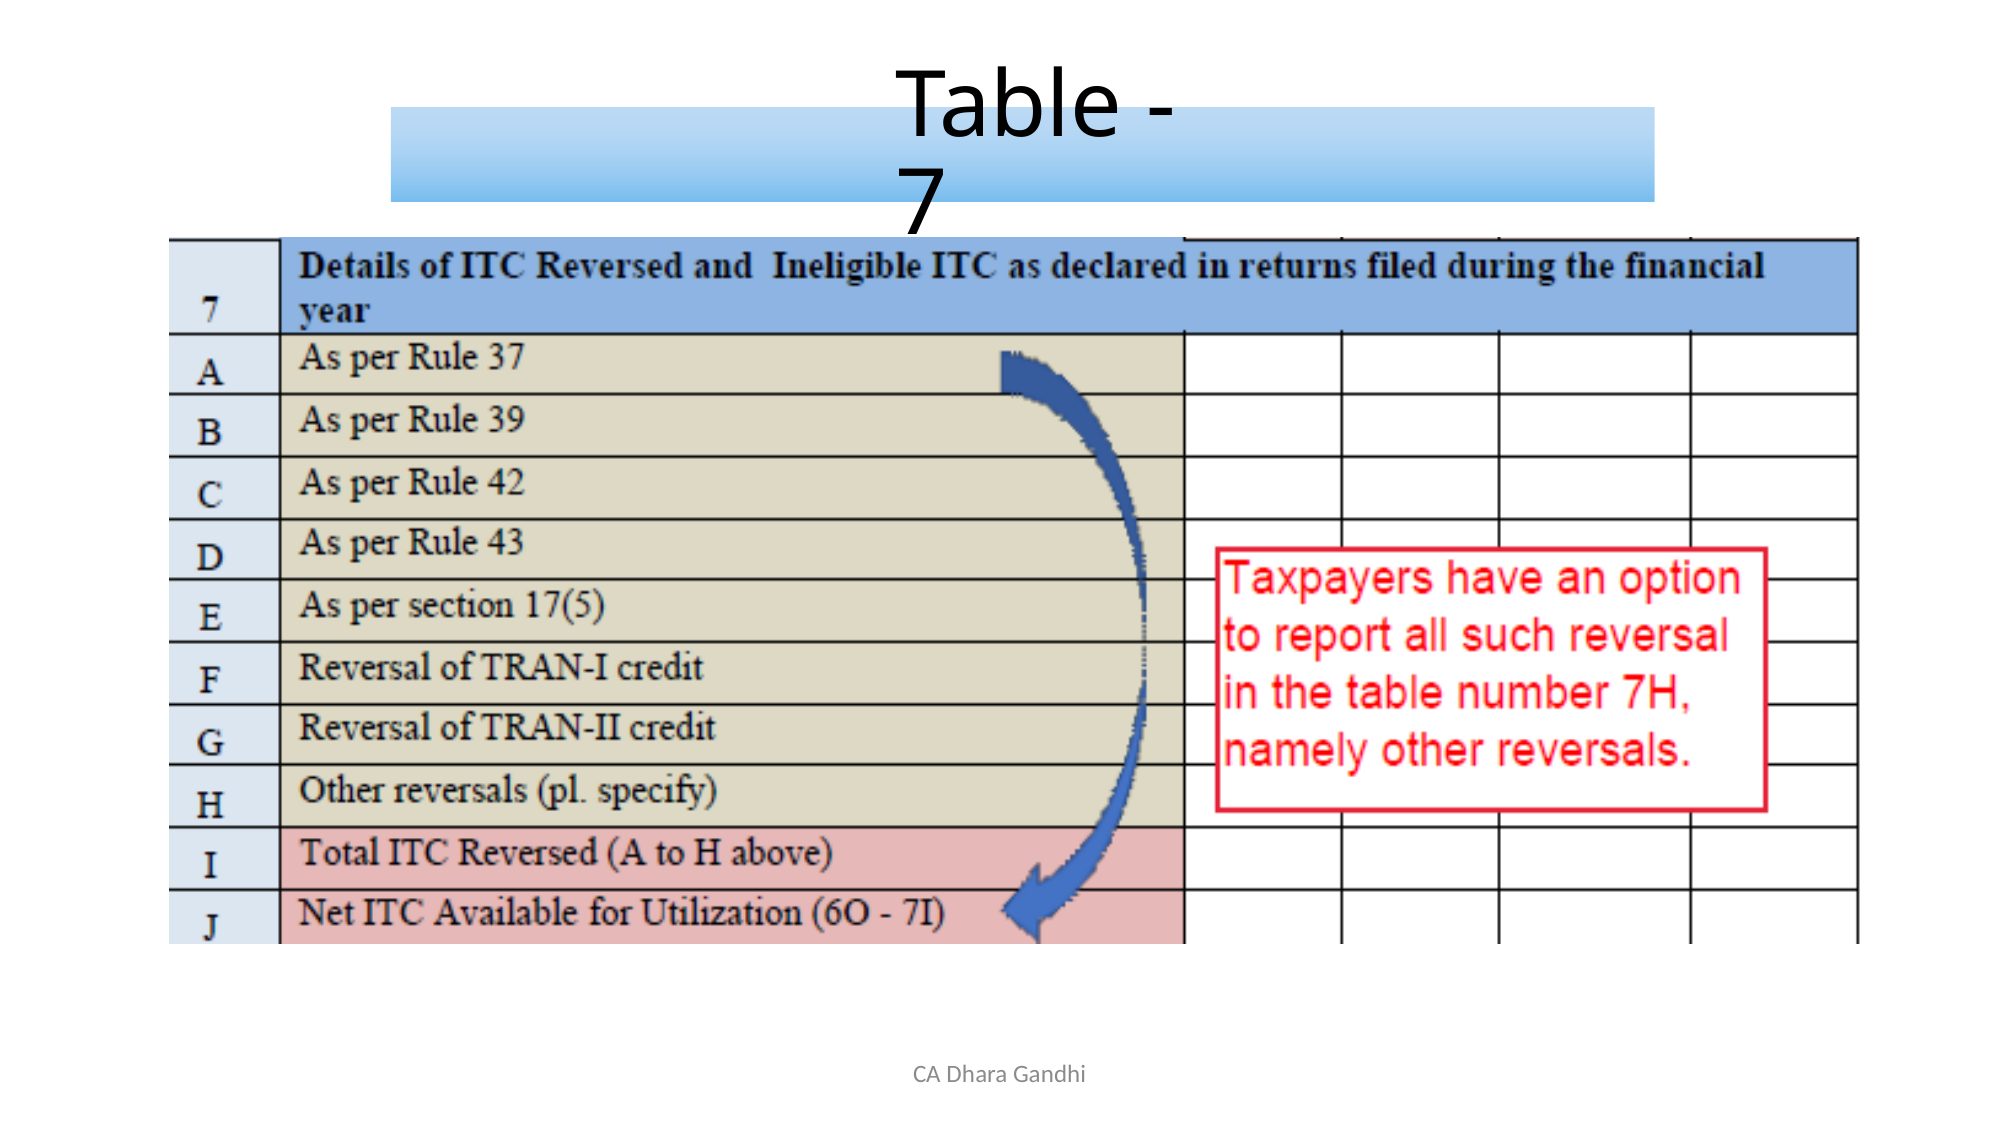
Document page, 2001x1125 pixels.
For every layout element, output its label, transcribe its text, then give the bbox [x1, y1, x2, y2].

picture [169, 237, 1877, 944]
title Table -7 [893, 54, 1193, 237]
text_box [1193, 107, 1655, 202]
text_box [390, 107, 893, 202]
footer CA Dhara Gandhi [662, 1042, 1338, 1103]
